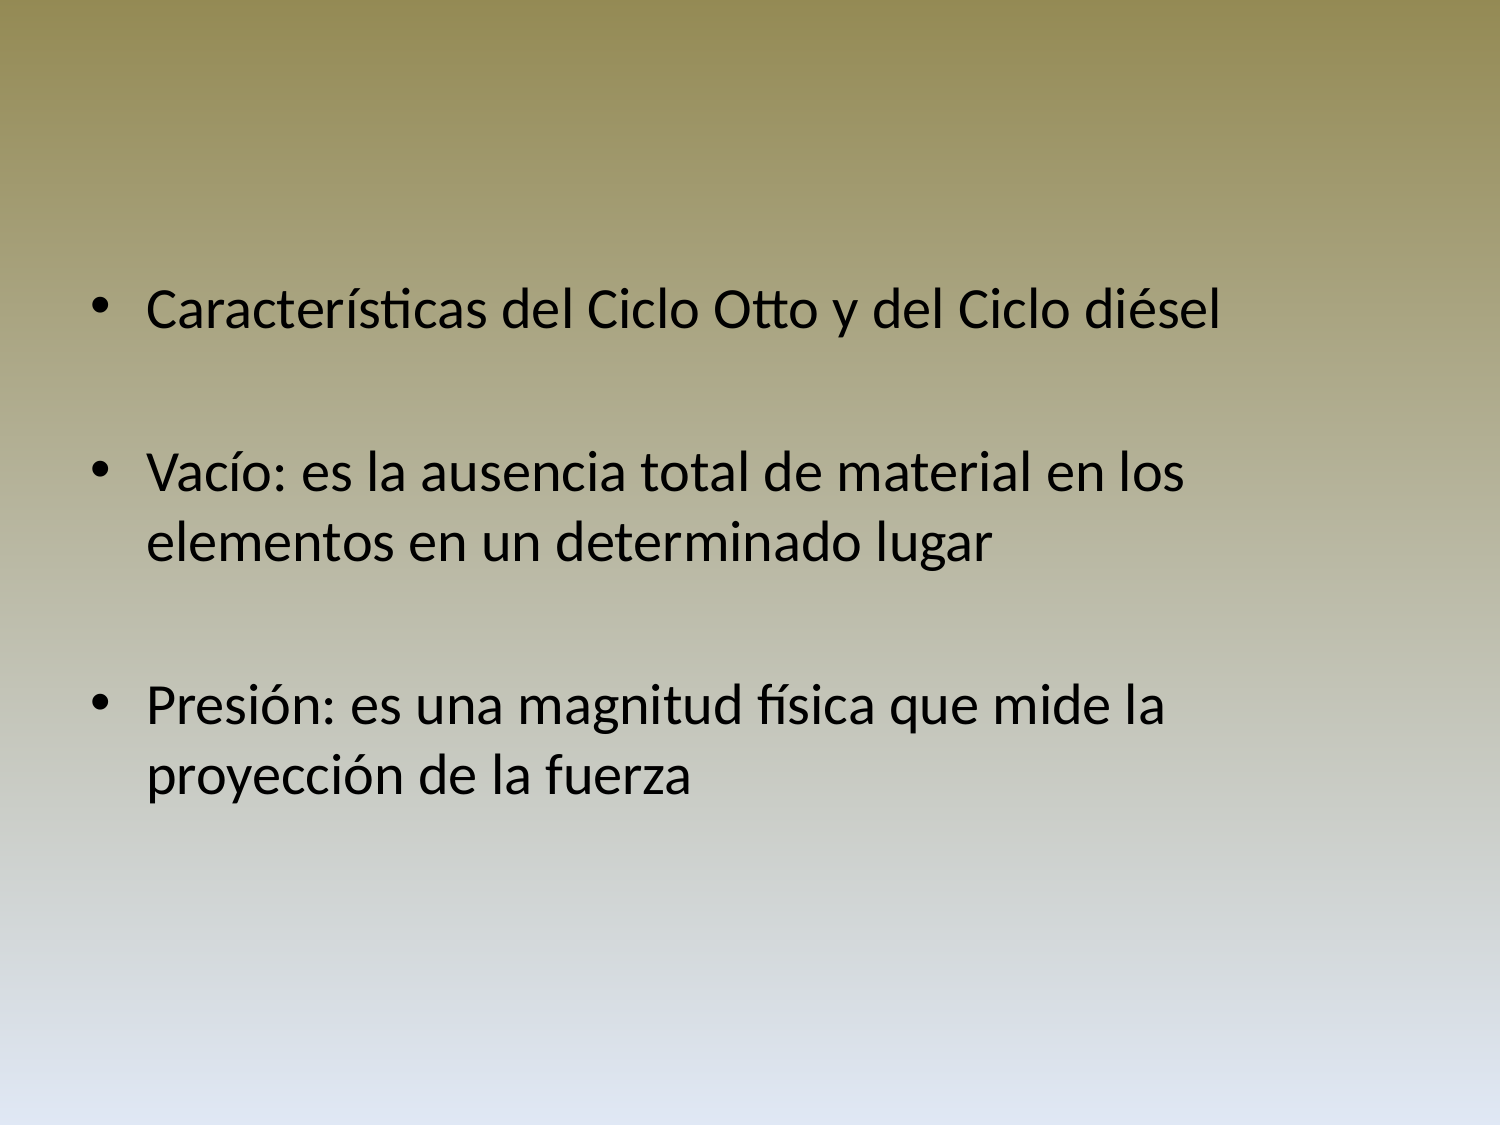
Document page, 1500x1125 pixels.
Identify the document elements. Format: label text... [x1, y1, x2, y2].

list Características del Ciclo Otto y del Ciclo diésel Vacío: es la ausencia total de material en los elementos en un determinado lugar Presión: es una magnitud física que mide la proyección de la fuerza [75, 262, 1425, 1005]
